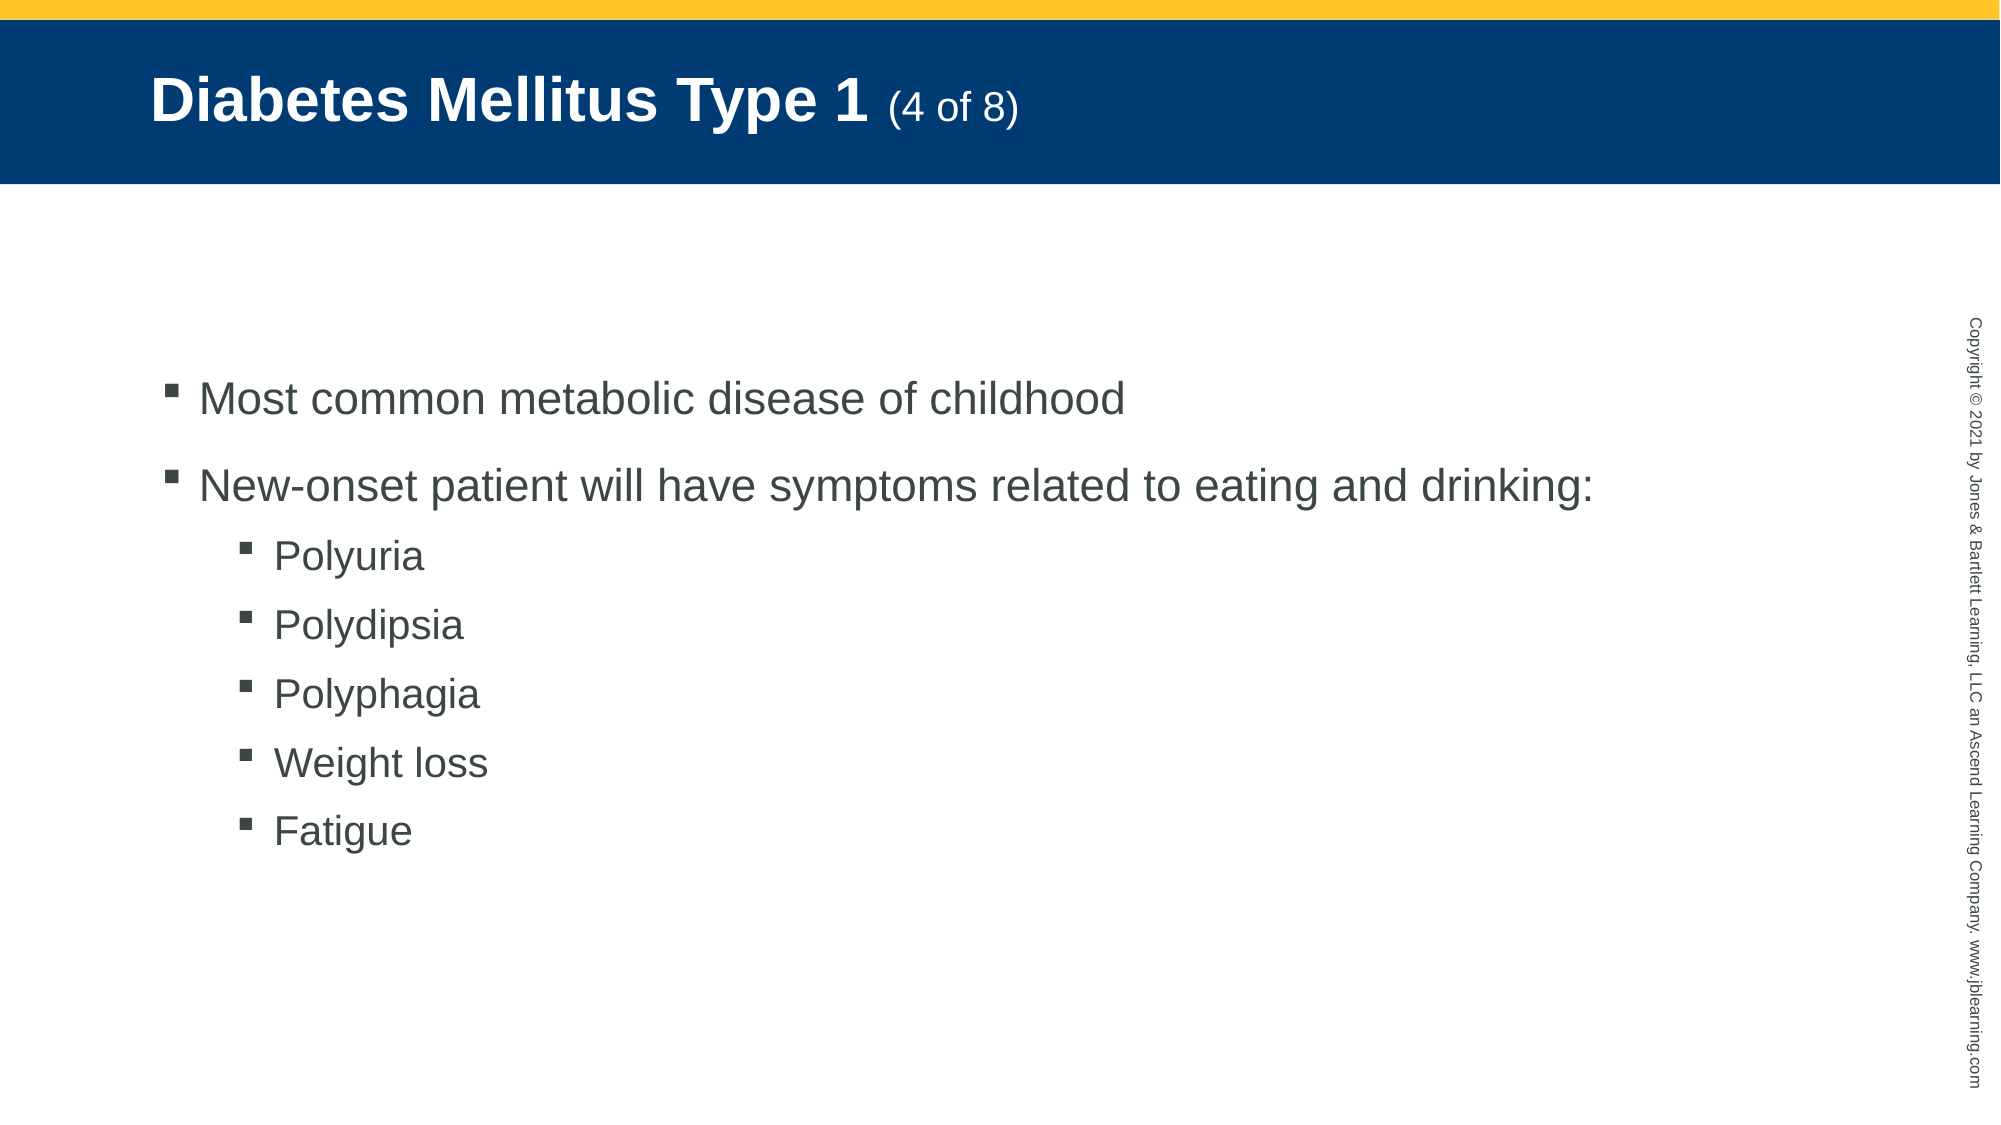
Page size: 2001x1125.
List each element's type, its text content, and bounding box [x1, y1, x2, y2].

title Diabetes Mellitus Type 1 (4 of 8) [0, 19, 2000, 185]
list Most common metabolic disease of childhood New-onset patient will have symptoms related to eating and drinking: Polyuria Polydipsia Polyphagia Weight loss Fatigue [146, 361, 1859, 1016]
